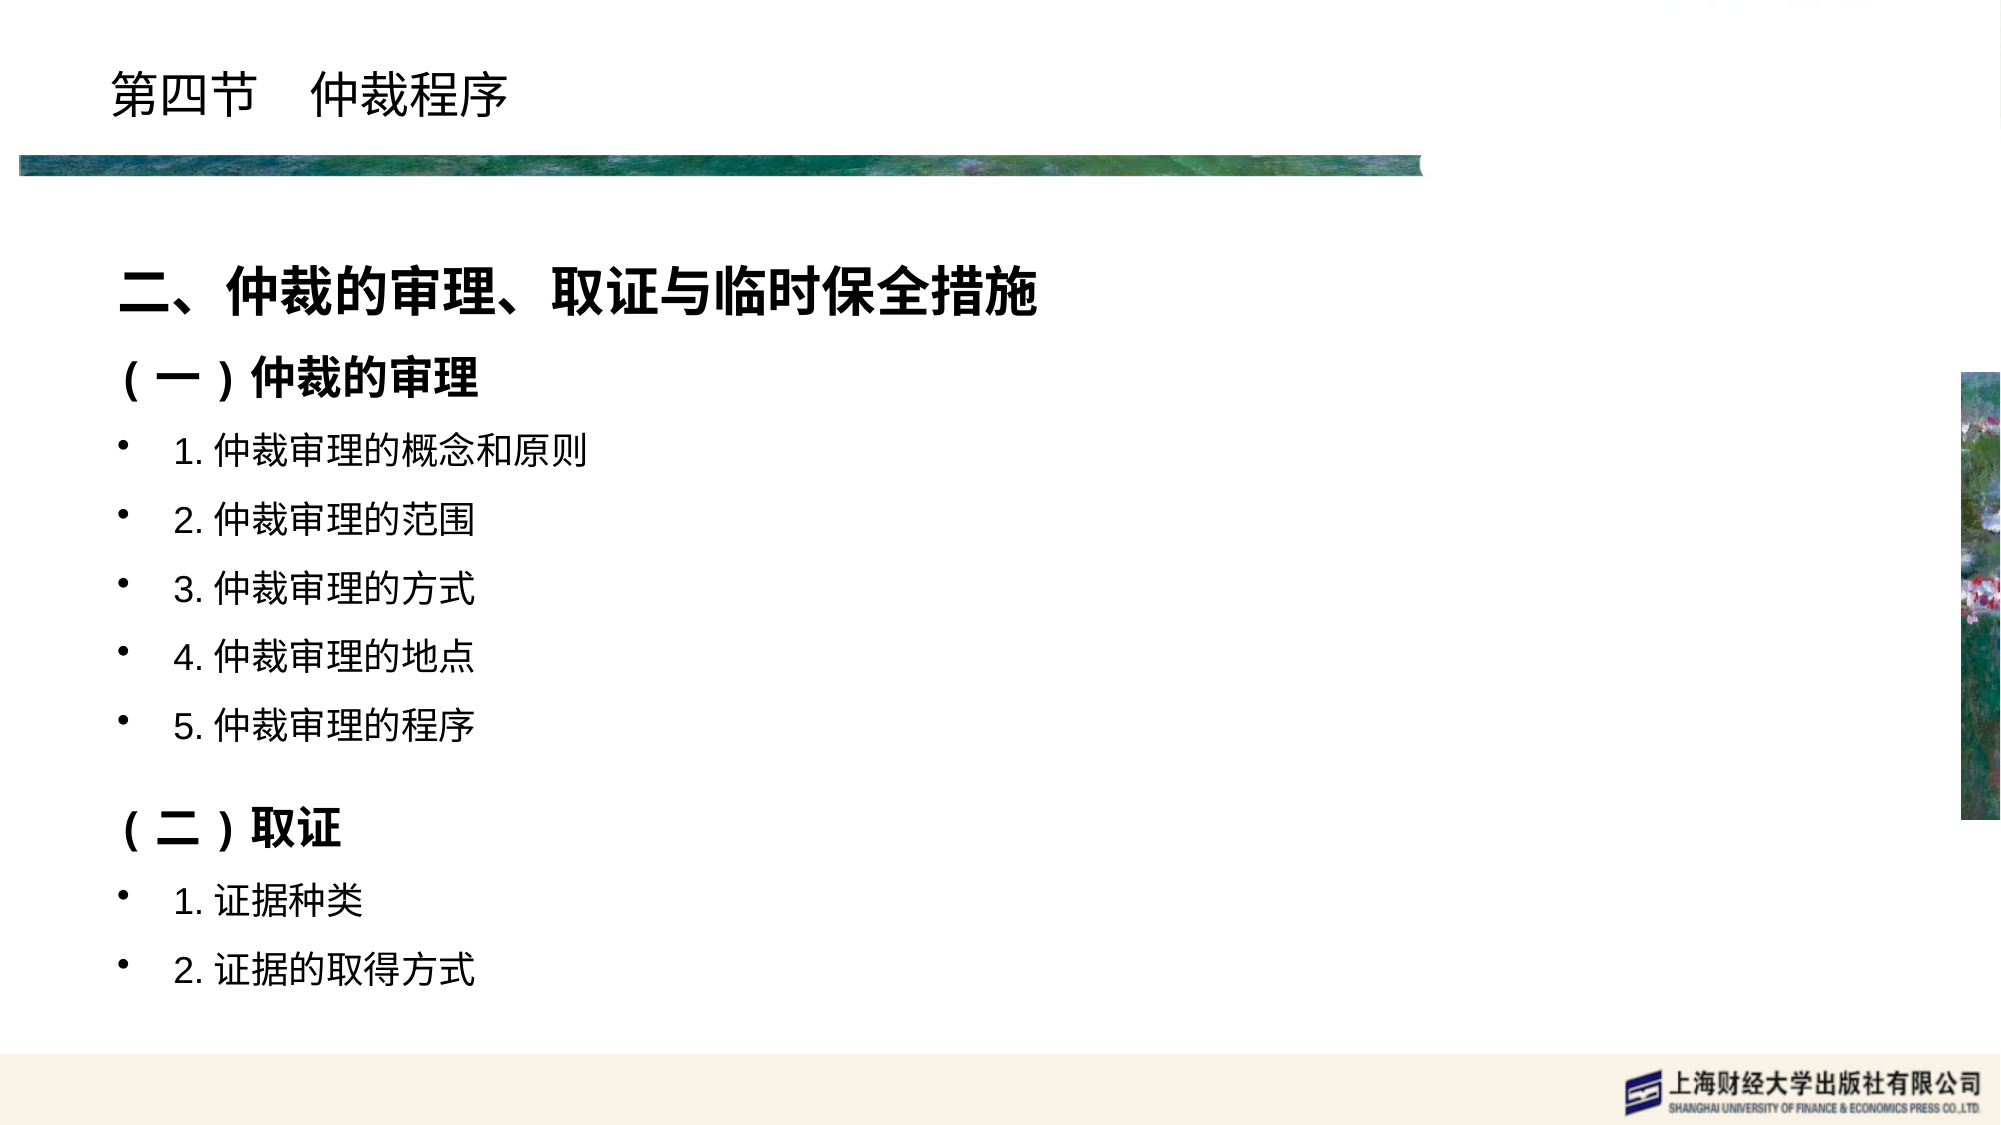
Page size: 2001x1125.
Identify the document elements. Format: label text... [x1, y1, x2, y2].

list 二、仲裁的审理、取证与临时保全措施 (一)仲裁的审理 1.仲裁审理的概念和原则 2.仲裁审理的范围 3.仲裁审理的方式 4.仲裁审理的地点 5.仲裁审理的程序 (二)取证 1.证据种类 2.证据的取得方式 [102, 233, 1898, 1032]
picture [0, 0, 2001, 1125]
title 第四节 仲裁程序 [94, 42, 1451, 146]
